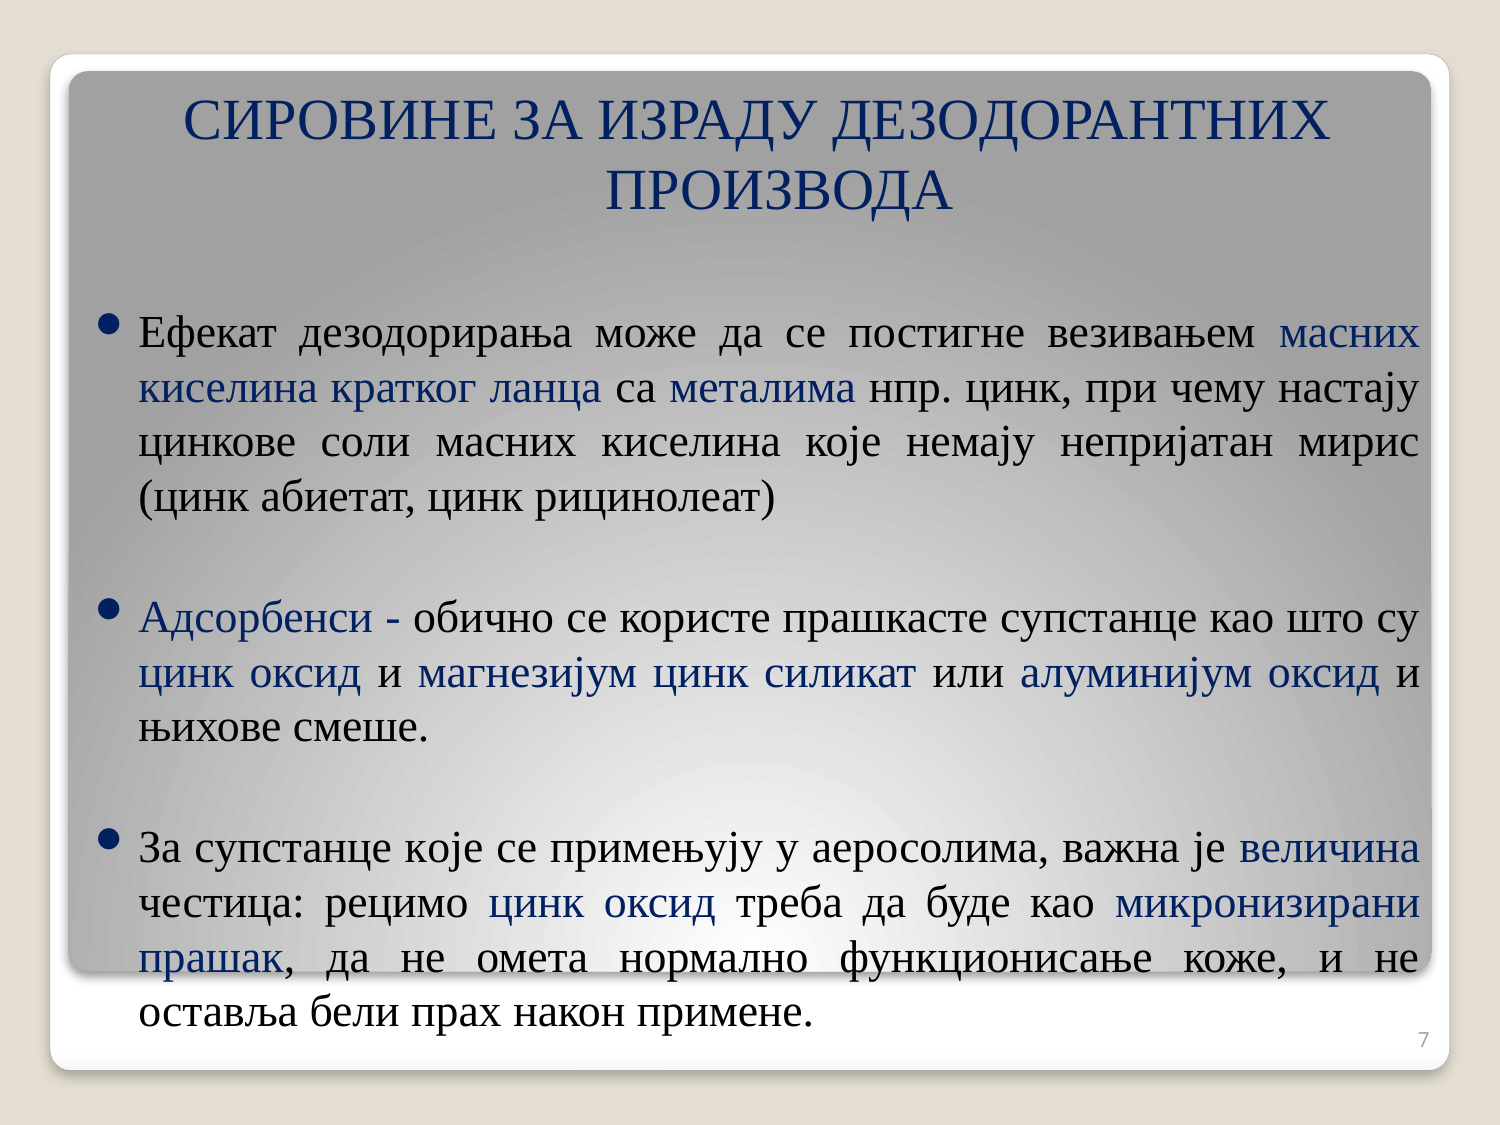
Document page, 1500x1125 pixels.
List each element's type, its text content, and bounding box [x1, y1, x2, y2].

list СИРОВИНЕ ЗА ИЗРАДУ ДЕЗОДОРАНТНИХ ПРОИЗВОДА Ефекат дезодорирања може да се постигне везивањем масних киселина кратког ланца са металима нпр. цинк, при чему настају цинкове соли масних киселина које немају непријатан мирис (цинк абиетат, цинк рицинолеат) Адсорбенси - обично се користе прашкасте супстанце као што су цинк оксид и магнезијум цинк силикат или алуминијум оксид и њихове смеше. За супстанце кoје се примењују у аеросолима, важна је величина честица: рецимо цинк оксид треба да буде као микронизирани прашак, да не омета нормално функционисање коже, и не оставља бели прах након примене. [64, 66, 1436, 1071]
slide_number 7 [1369, 1002, 1445, 1063]
